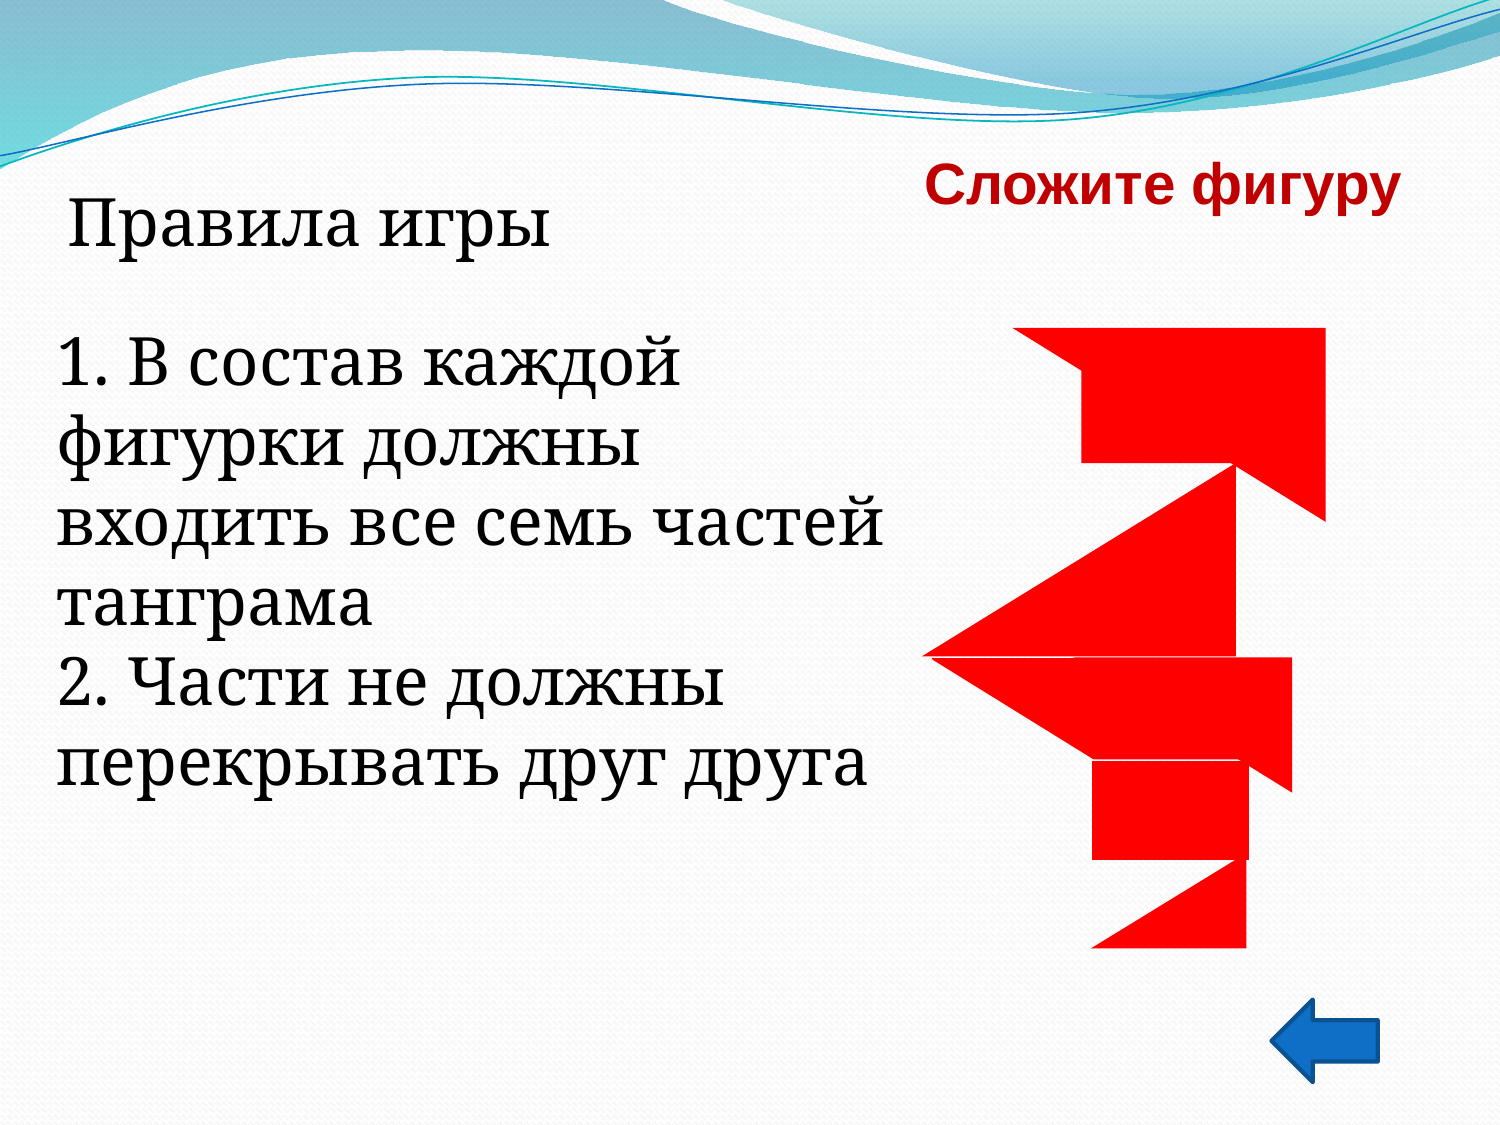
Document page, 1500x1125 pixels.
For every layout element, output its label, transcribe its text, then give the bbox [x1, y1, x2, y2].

text_box Правила игры [52, 172, 567, 268]
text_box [925, 328, 1325, 948]
text_box Сложите фигуру [909, 138, 1500, 224]
text_box [1269, 997, 1380, 1085]
text_box 1. В состав каждой фигурки должны входить все семь частей танграма 2. Части не должны перекрывать друг друга [41, 311, 933, 806]
